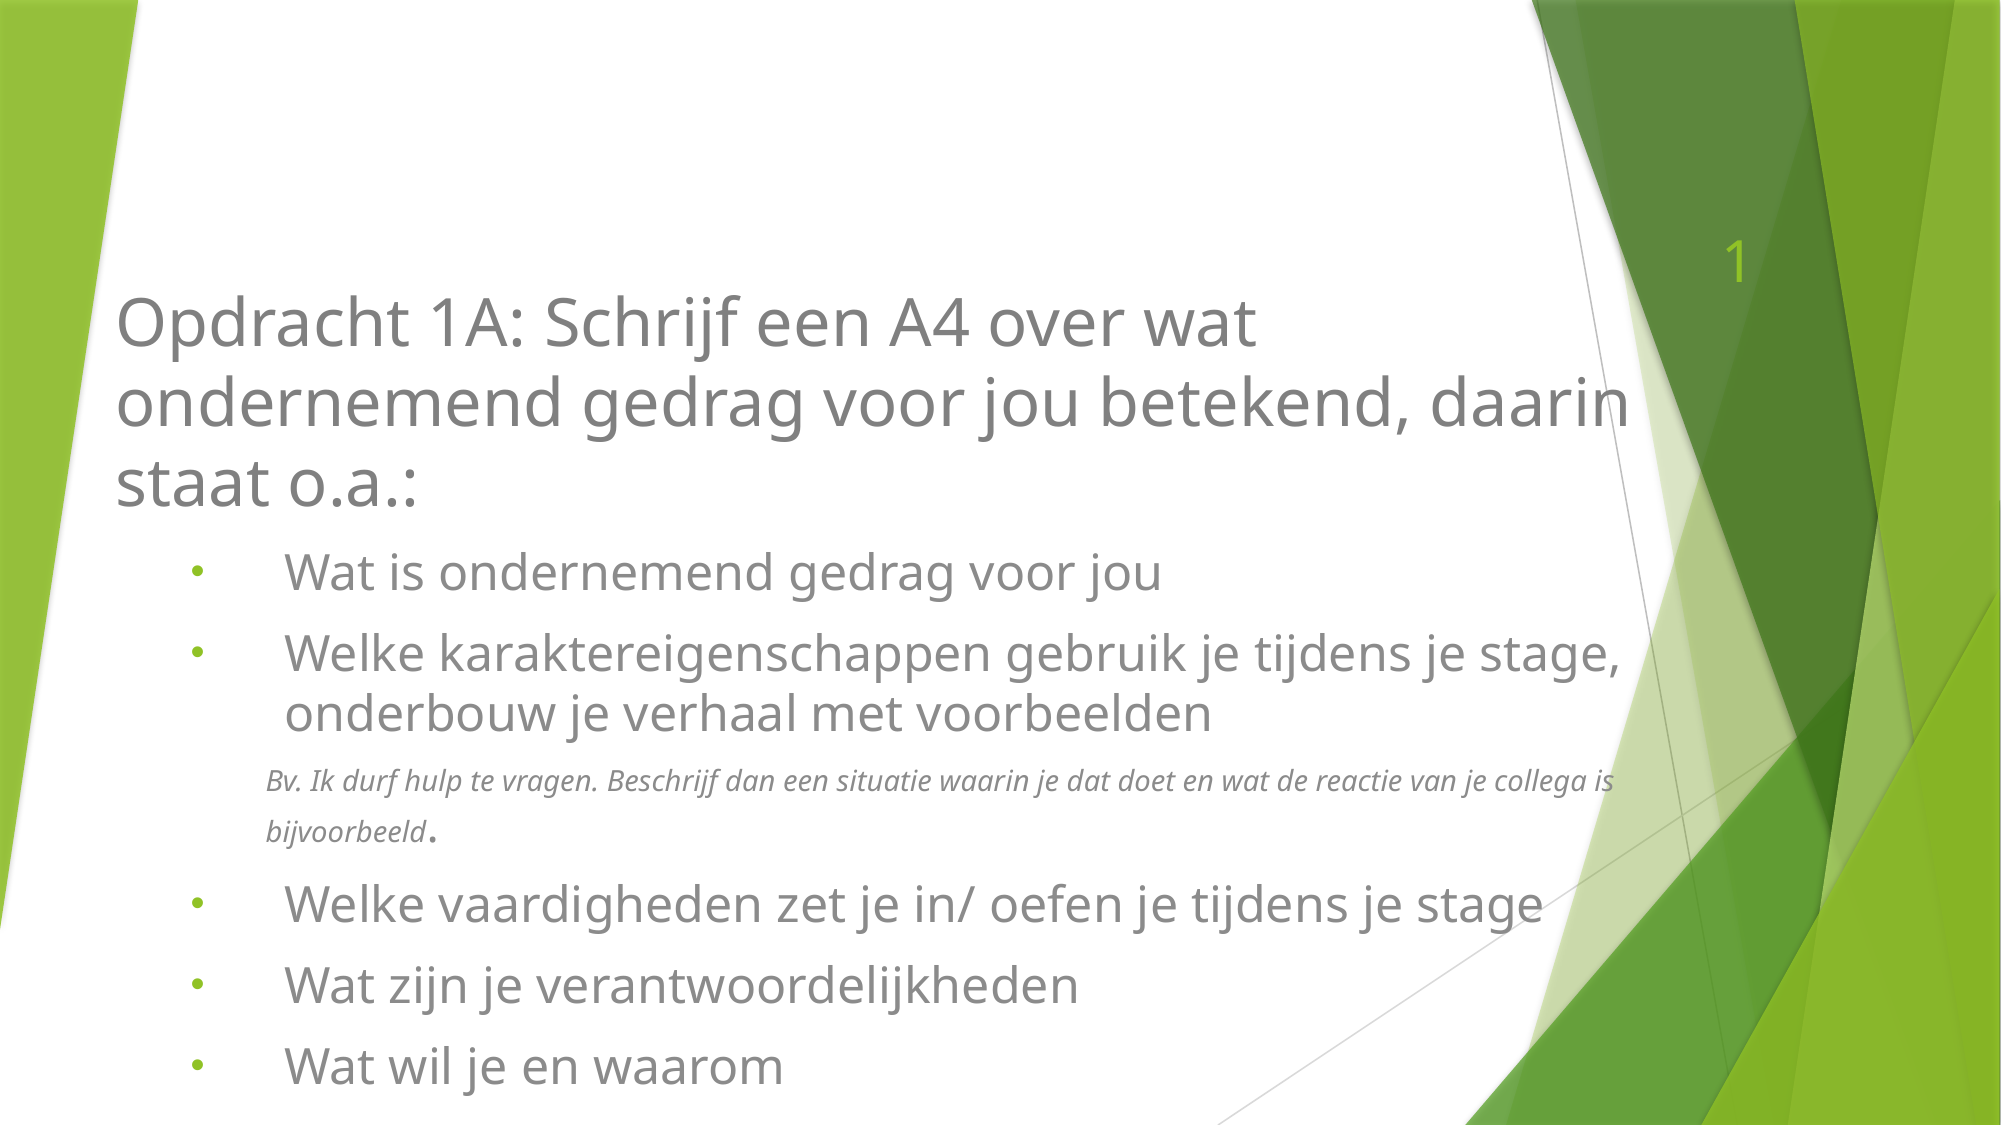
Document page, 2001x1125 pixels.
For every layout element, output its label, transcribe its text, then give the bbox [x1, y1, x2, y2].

title 1 [422, 102, 1770, 303]
subtitle Opdracht 1A: Schrijf een A4 over wat ondernemend gedrag voor jou betekend, daarin staat o.a.: Wat is ondernemend gedrag voor jou Welke karaktereigenschappen gebruik je tijdens je stage, onderbouw je verhaal met voorbeelden Bv. Ik durf hulp te vragen. Beschrijf dan een situatie waarin je dat doet en wat de reactie van je collega is bijvoorbeeld. Welke vaardigheden zet je in/ oefen je tijdens je stage Wat zijn je verantwoordelijkheden Wat wil je en waarom [100, 272, 1661, 530]
